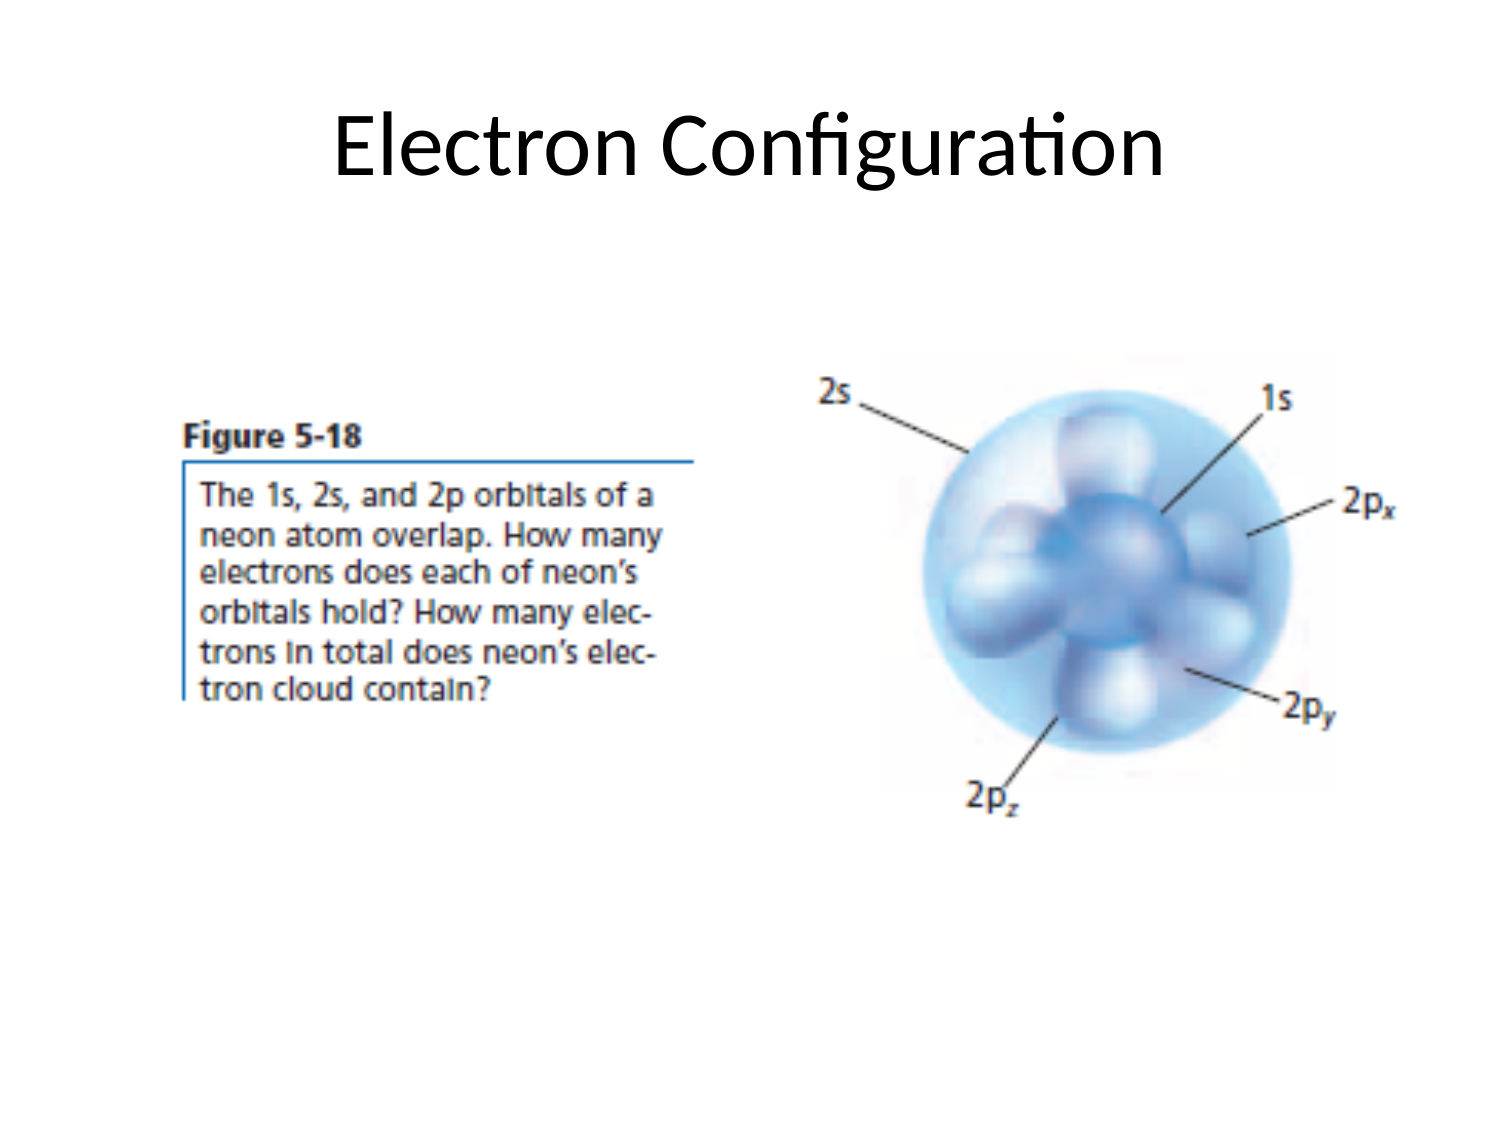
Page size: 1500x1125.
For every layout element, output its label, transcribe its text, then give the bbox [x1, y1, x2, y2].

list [805, 342, 1413, 838]
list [174, 412, 704, 717]
title Electron Configuration [75, 45, 1425, 233]
